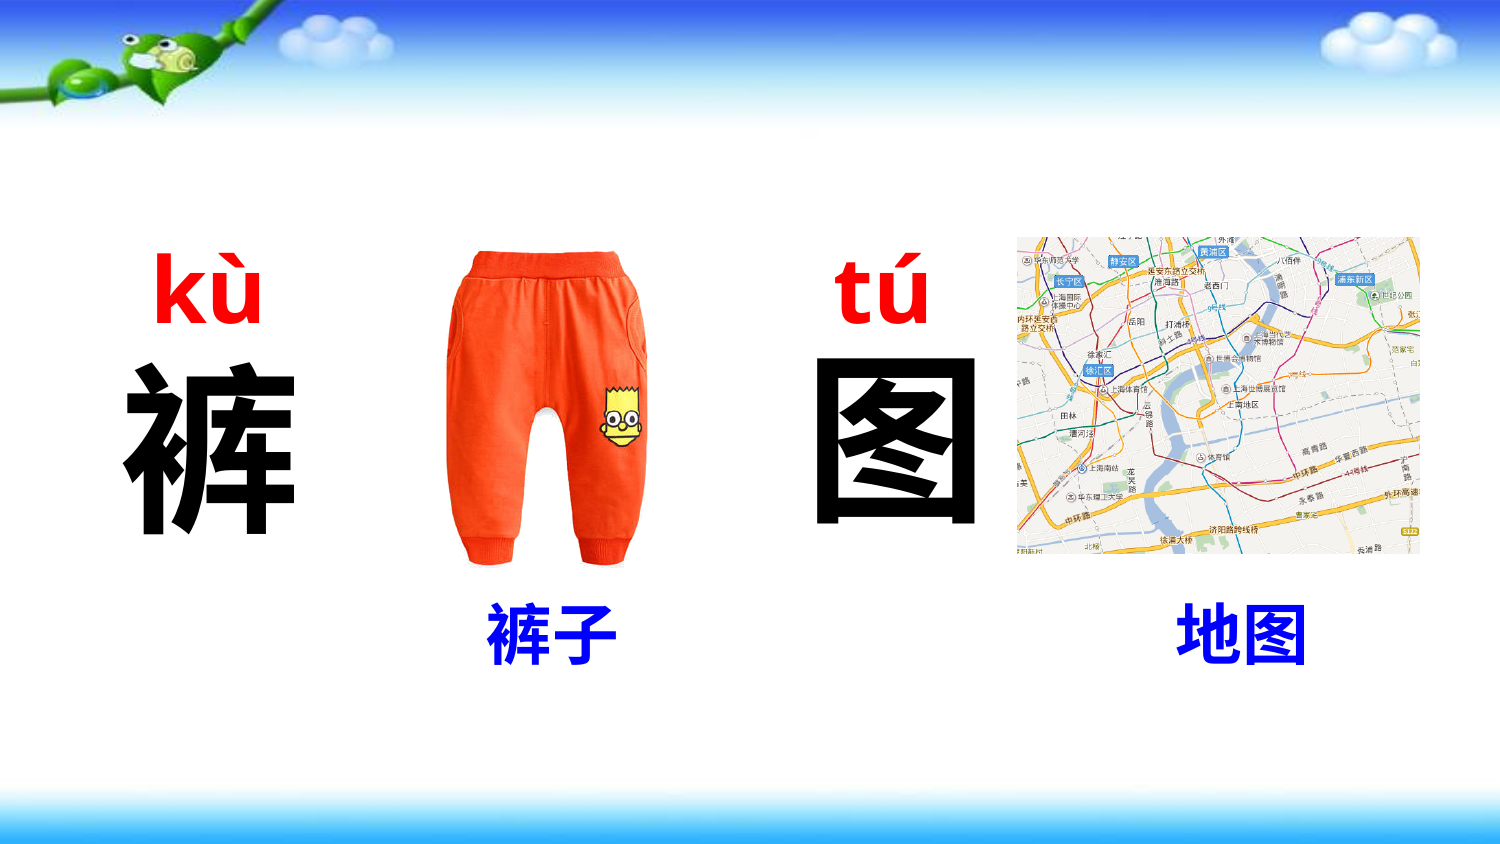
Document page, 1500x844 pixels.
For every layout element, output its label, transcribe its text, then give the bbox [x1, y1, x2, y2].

picture [0, 0, 1500, 844]
text_box 图 [790, 316, 1004, 551]
text_box 地图 [1160, 585, 1404, 681]
text_box 裤子 [470, 598, 707, 681]
text_box kù [135, 224, 282, 350]
text_box tú [819, 224, 949, 350]
text_box 裤 [103, 327, 318, 563]
